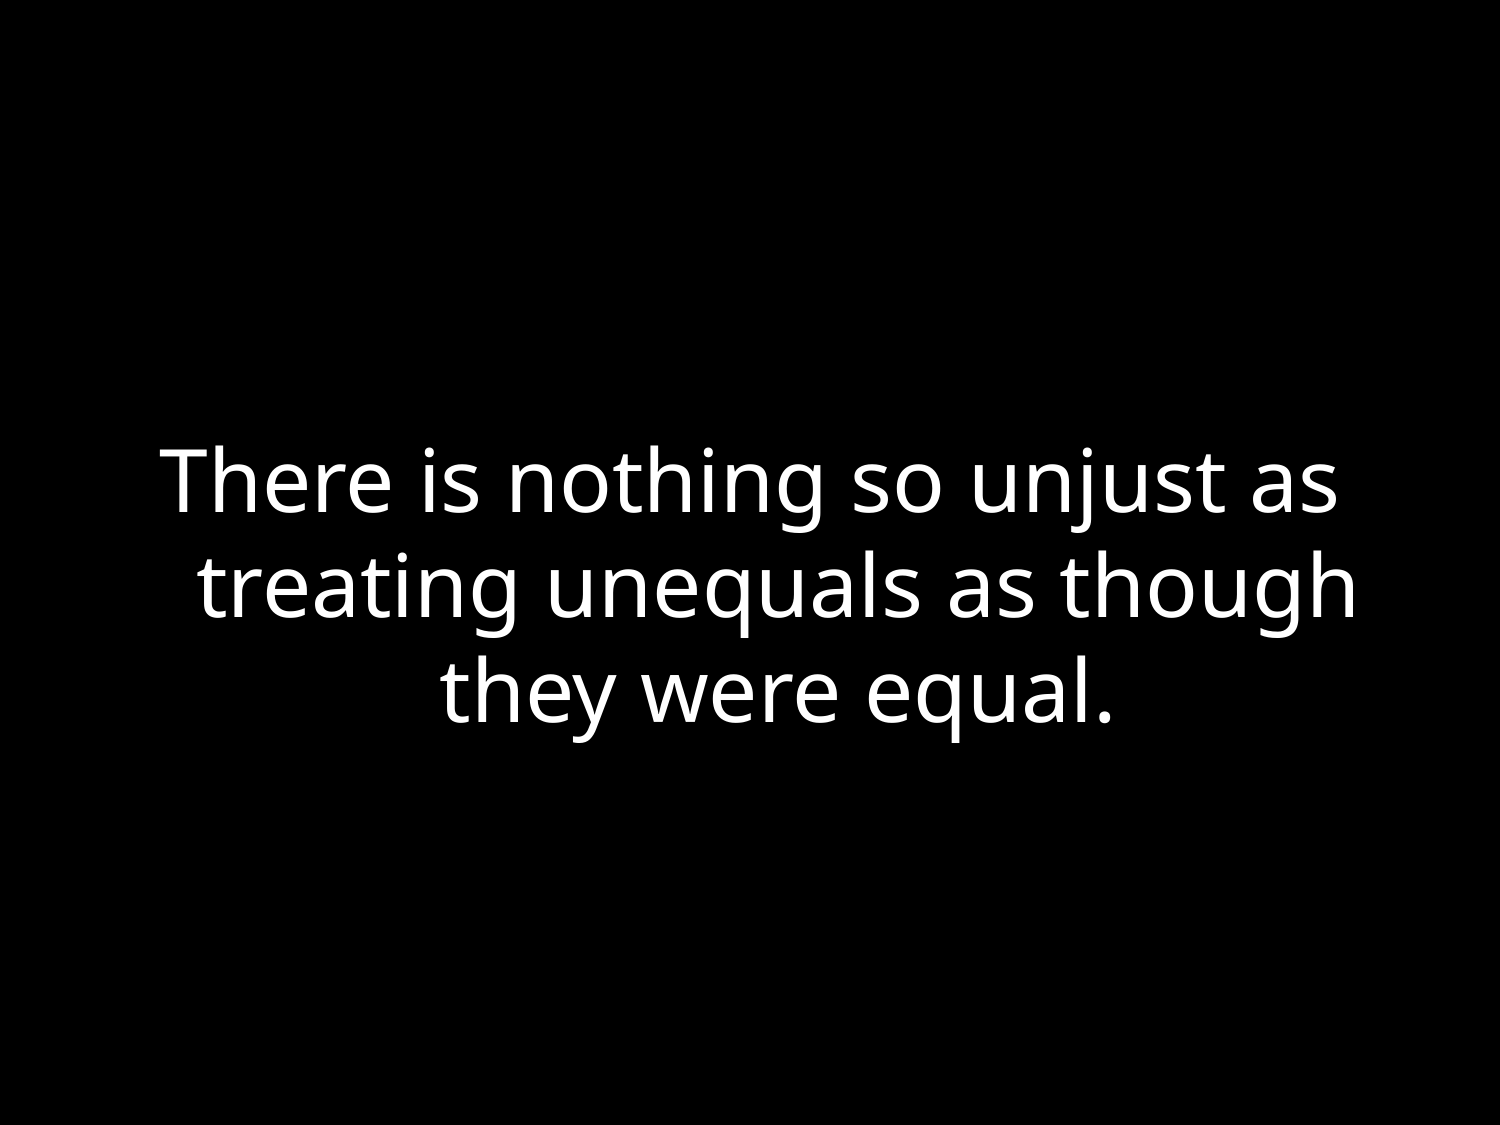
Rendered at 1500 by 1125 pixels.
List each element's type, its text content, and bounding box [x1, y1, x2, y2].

list There is nothing so unjust as treating unequals as though they were equal. [37, 50, 1463, 1088]
